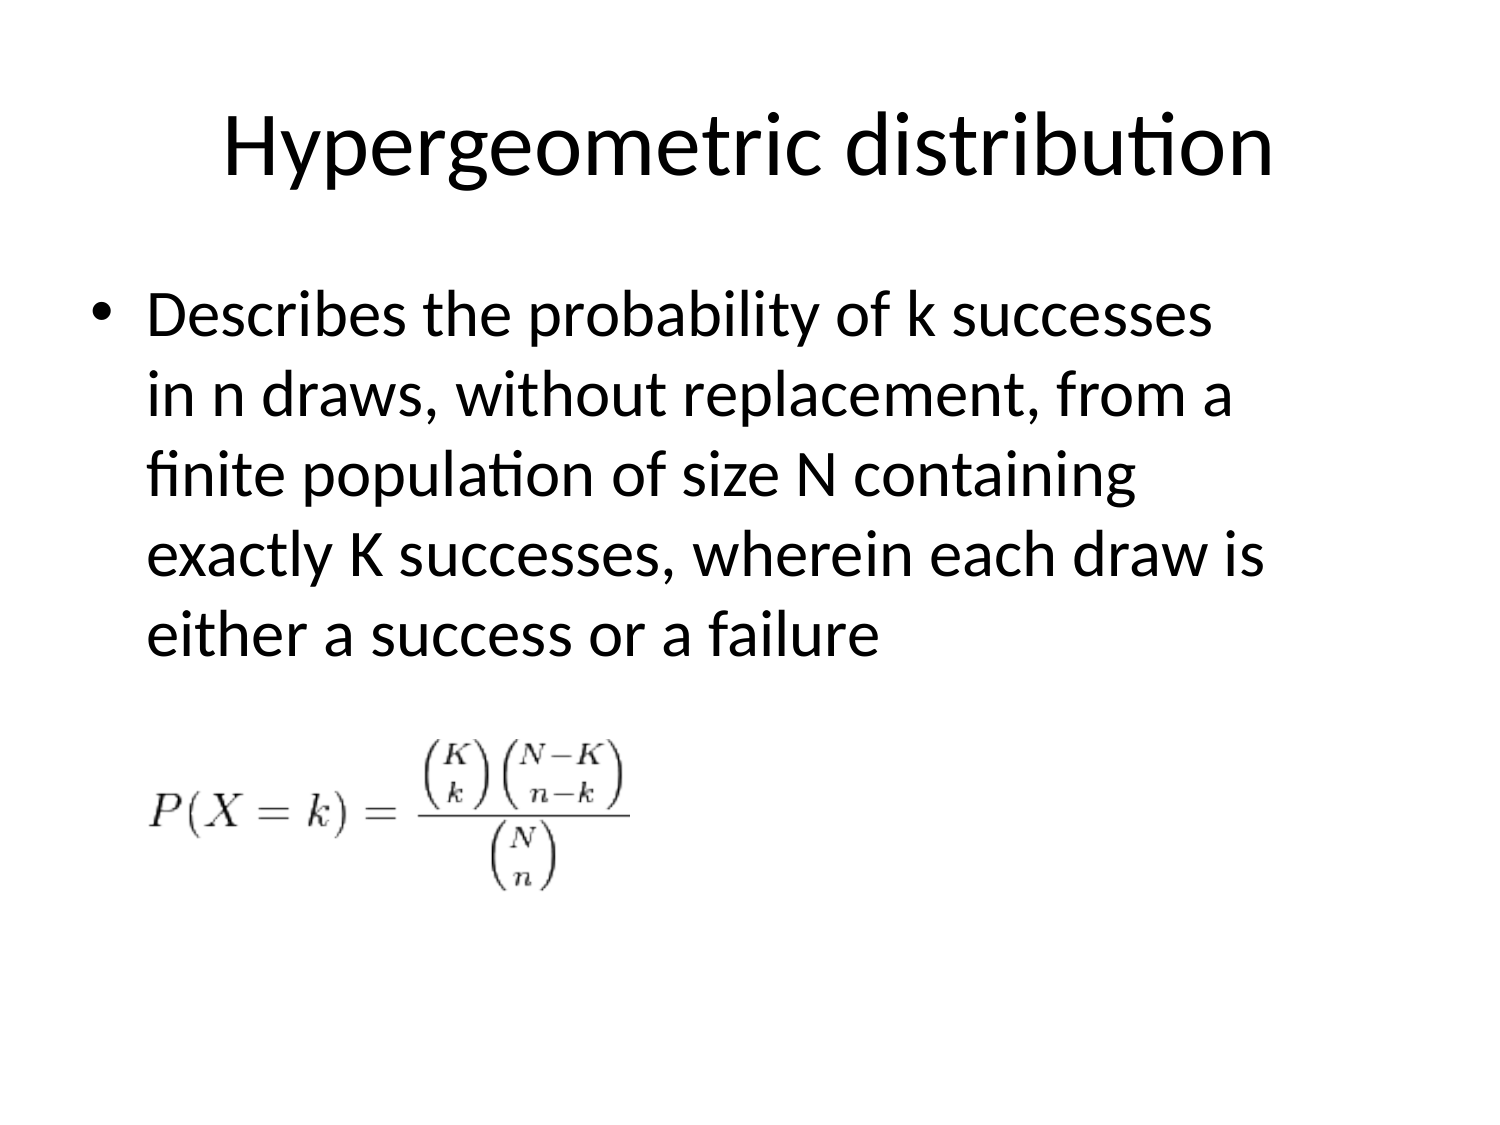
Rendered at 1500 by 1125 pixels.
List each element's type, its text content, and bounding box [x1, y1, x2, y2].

title Hypergeometric distribution [75, 45, 1425, 233]
list Describes the probability of k successes in n draws, without replacement, from a finite population of size N containing exactly K successes, wherein each draw is either a success or a failure [75, 262, 1425, 1005]
picture [147, 739, 630, 895]
